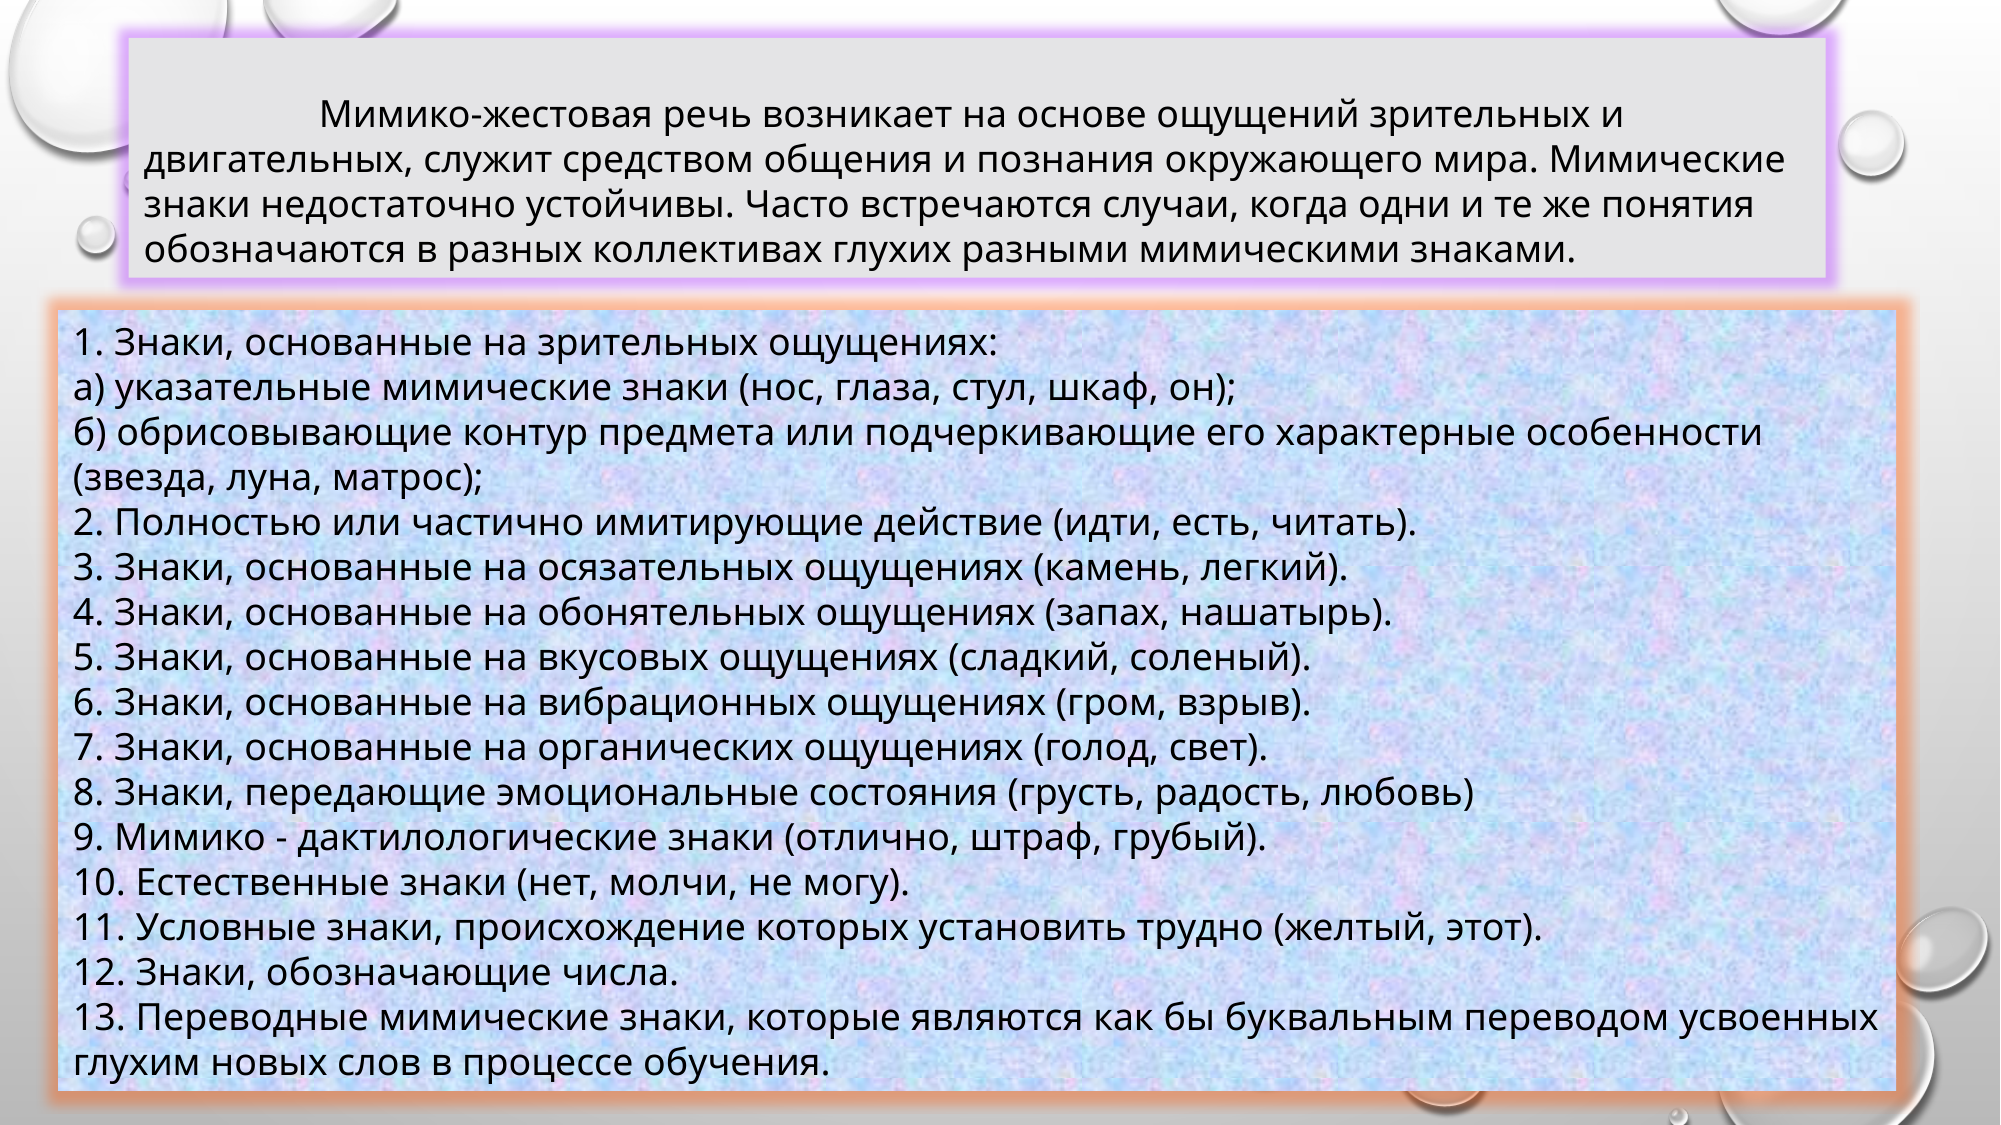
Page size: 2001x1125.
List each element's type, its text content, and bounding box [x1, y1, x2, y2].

picture [0, 0, 2000, 1125]
text_box 1. Знаки, основанные на зрительных ощущениях: а) указательные мимические знаки (нос, глаза, стул, шкаф, он); б) обрисовывающие контур предмета или подчеркивающие его характерные особенности (звезда, луна, матрос); 2. Полностью или частично имитирующие действие (идти, есть, читать). 3. Знаки, основанные на осязательных ощущениях (камень, легкий). 4. Знаки, основанные на обонятельных ощущениях (запах, нашатырь). 5. Знаки, основанные на вкусовых ощущениях (сладкий, соленый). 6. Знаки, основанные на вибрационных ощущениях (гром, взрыв). 7. Знаки, основанные на органических ощущениях (голод, свет). 8. Знаки, передающие эмоциональные состояния (грусть, радость, любовь) 9. Мимико - дактилологические знаки (отлично, штраф, грубый). 10. Естественные знаки (нет, молчи, не могу). 11. Условные знаки, происхождение которых установить трудно (желтый, этот). 12. Знаки, обозначающие числа. 13. Переводные мимические знаки, которые являются как бы буквальным переводом усвоенных глухим новых слов в процессе обучения. [58, 310, 1897, 1091]
text_box Мимико-жестовая речь возникает на основе ощущений зрительных и двигательных, служит средством общения и познания окружающего мира. Мимические знаки недостаточно устойчивы. Часто встречаются случаи, когда одни и те же понятия обозначаются в разных коллективах глухих разными мимическими знаками. [128, 37, 1826, 278]
text_box Интересы старшеклассников в основном группируются вокруг трех видов деятельности: учеба, труд, спорт. Учеба у глухих старшеклассников является главным интересом только в выпускных классах. Глухие старших классов наибольший интерес проявляют к спортивной деятельности. У глухих жизненные планы более определенные, в силу суженности сфер профессиональной деятельности. Для глухих менее значима ценность социального достижения. [120, 29, 1838, 288]
